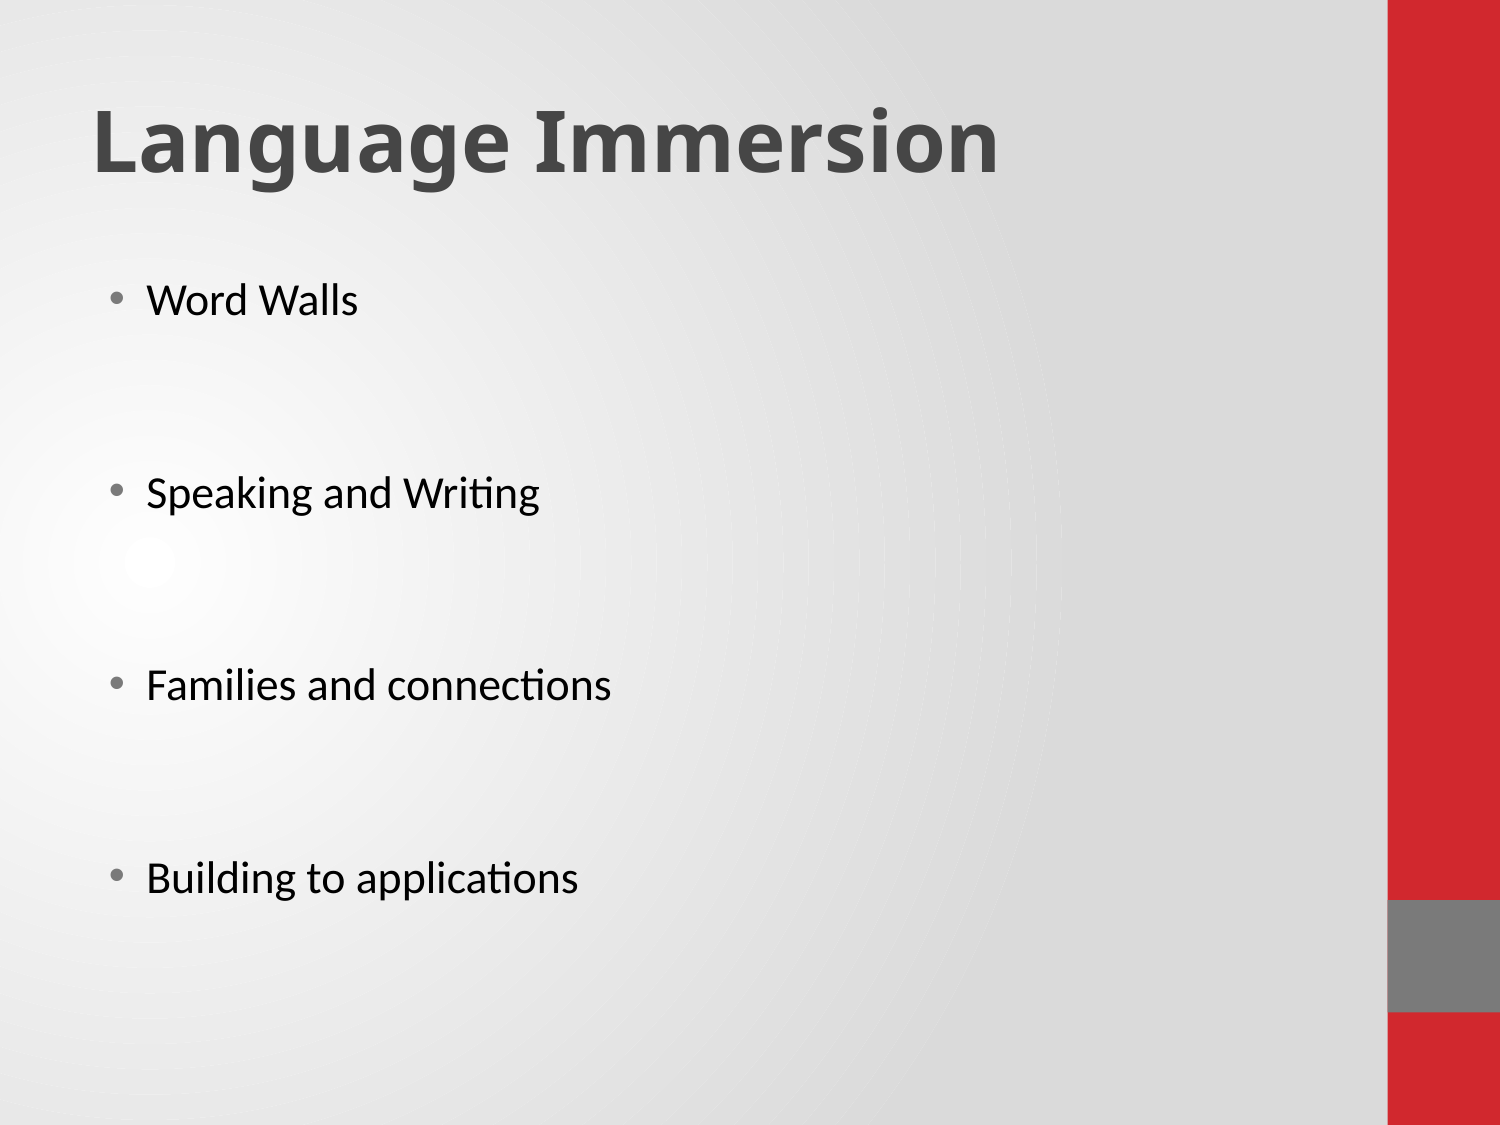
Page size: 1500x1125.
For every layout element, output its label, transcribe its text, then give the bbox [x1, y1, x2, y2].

title Language Immersion [75, 45, 1325, 233]
list Word Walls Speaking and Writing Families and connections Building to applications [75, 262, 1325, 1050]
